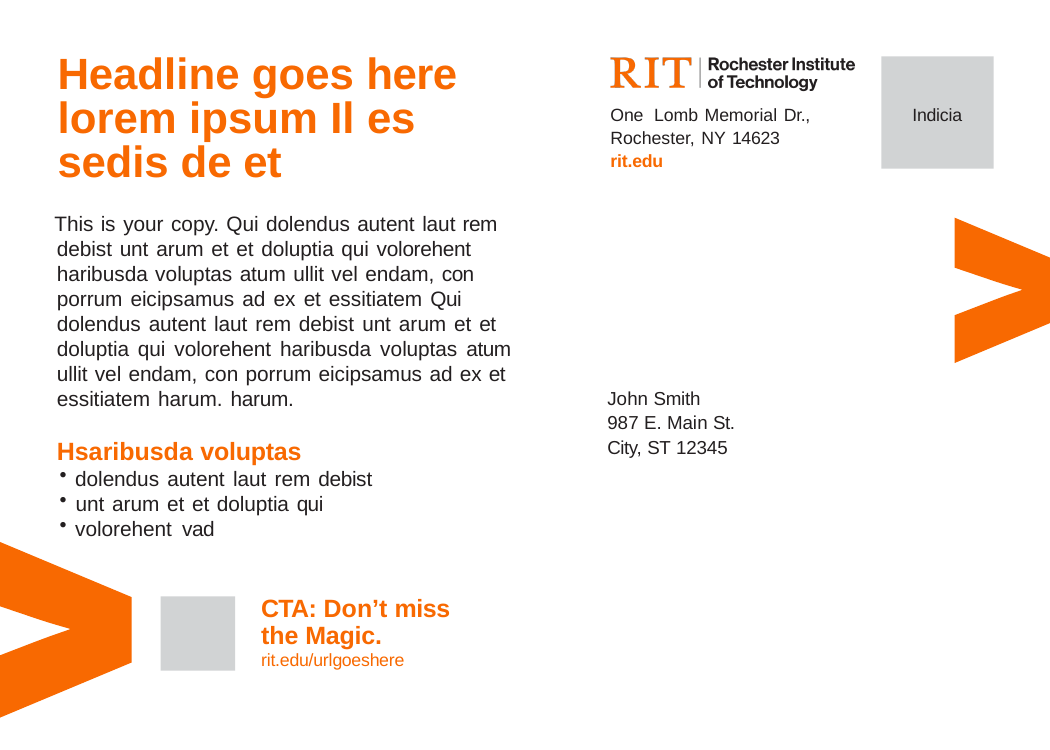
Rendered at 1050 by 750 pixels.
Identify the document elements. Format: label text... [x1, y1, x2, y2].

text_box Hsaribusda voluptas dolendus autent laut rem debist unt arum et et doluptia qui volorehent vad [54, 434, 383, 541]
title Headline goes here lorem ipsum Il es sedis de et [55, 44, 498, 187]
picture [606, 38, 876, 104]
list This is your copy. Qui dolendus autent laut rem debist unt arum et et doluptia qui volorehent haribusda voluptas atum ullit vel endam, con porrum eicipsamus ad ex et essitiatem Qui dolendus autent laut rem debist unt arum et et doluptia qui volorehent haribusda voluptas atum ullit vel endam, con porrum eicipsamus ad ex et essitiatem harum. harum. [52, 208, 520, 631]
text_box Indicia [881, 56, 994, 169]
text_box [160, 596, 236, 671]
text_box One Lomb Memorial Dr., Rochester, NY 14623 rit.edu [608, 112, 825, 171]
text_box [0, 541, 132, 718]
text_box [954, 217, 1050, 364]
text_box John Smith 987 E. Main St. City, ST 12345 [605, 384, 834, 459]
text_box CTA: Don’t miss the Magic. rit.edu/urlgoeshere [258, 589, 463, 671]
